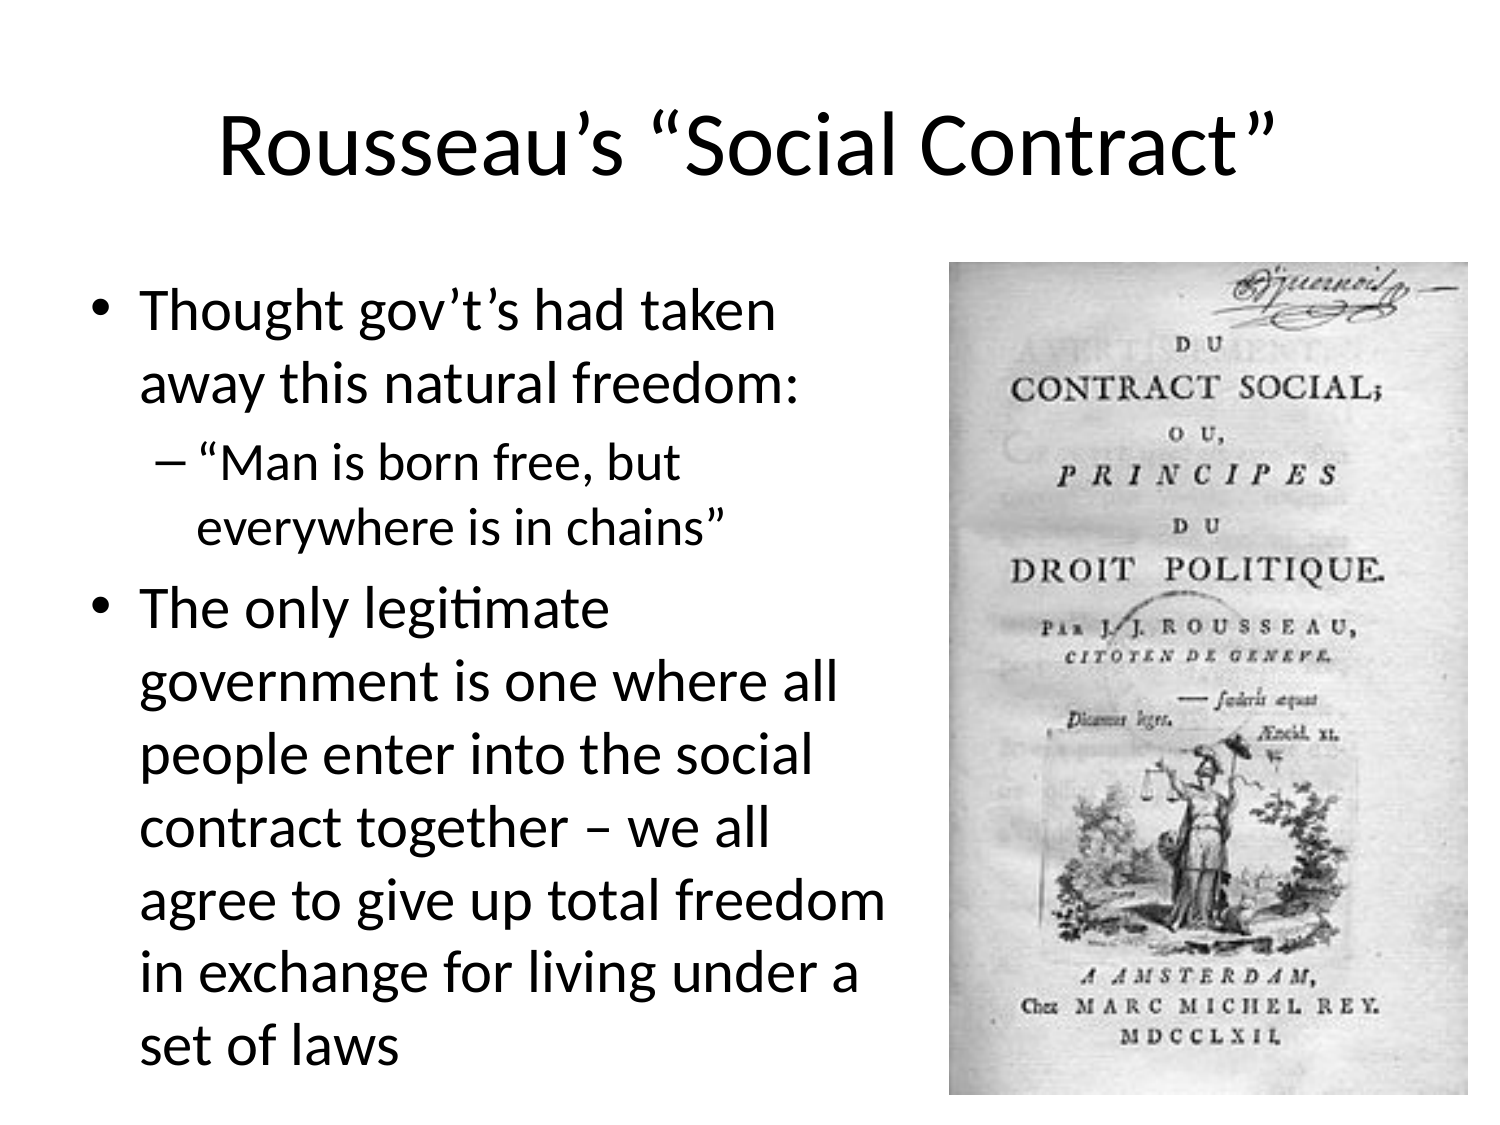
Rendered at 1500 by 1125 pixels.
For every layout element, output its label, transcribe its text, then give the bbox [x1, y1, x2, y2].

list Thought gov’t’s had taken away this natural freedom: “Man is born free, but everywhere is in chains” The only legitimate government is one where all people enter into the social contract together – we all agree to give up total freedom in exchange for living under a set of laws [75, 262, 835, 1095]
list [837, 262, 1500, 1095]
title Rousseau’s “Social Contract” [75, 45, 1425, 233]
